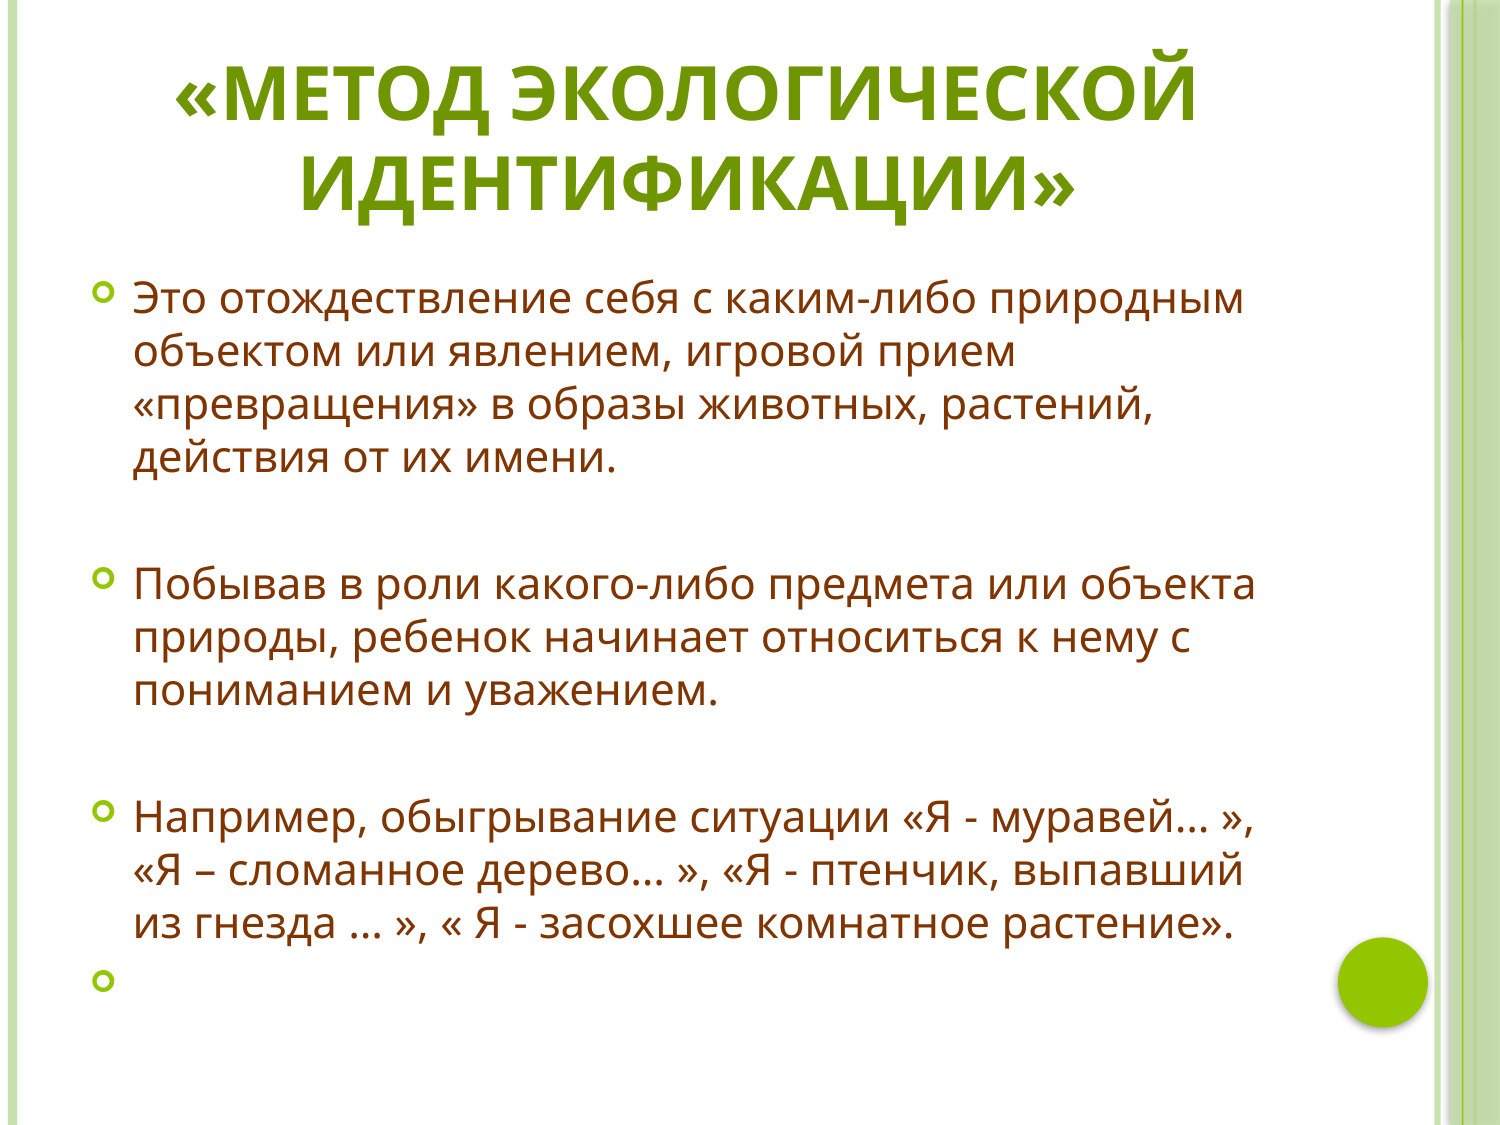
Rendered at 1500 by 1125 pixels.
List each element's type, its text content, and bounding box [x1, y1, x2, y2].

list Это отождествление себя с каким-либо природным объектом или явлением, игровой прием «превращения» в образы животных, растений, действия от их имени. Побывав в роли какого-либо предмета или объекта природы, ребенок начинает относиться к нему с пониманием и уважением. Например, обыгрывание ситуации «Я - муравей… », «Я – сломанное дерево… », «Я - птенчик, выпавший из гнезда … », « Я - засохшее комнатное растение». [75, 262, 1300, 1062]
title «Метод экологической идентификации» [75, 45, 1300, 233]
